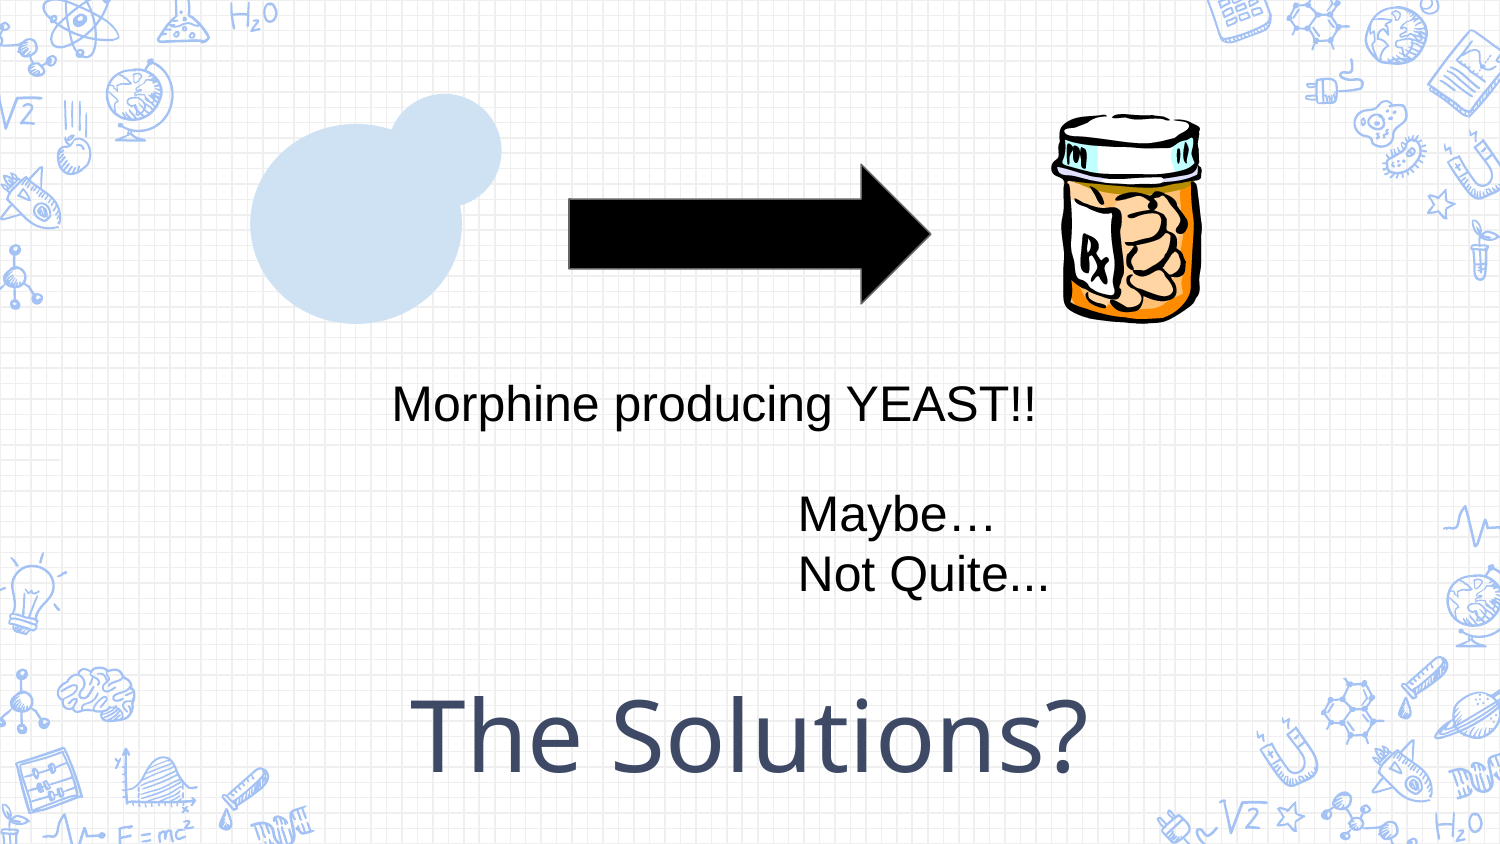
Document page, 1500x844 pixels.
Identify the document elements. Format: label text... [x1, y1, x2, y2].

list The Solutions? [75, 657, 1425, 743]
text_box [249, 93, 502, 325]
text_box Morphine producing YEAST!! [376, 356, 1124, 488]
text_box [568, 164, 931, 304]
text_box Maybe… Not Quite... [782, 466, 1202, 572]
picture [1051, 113, 1202, 325]
